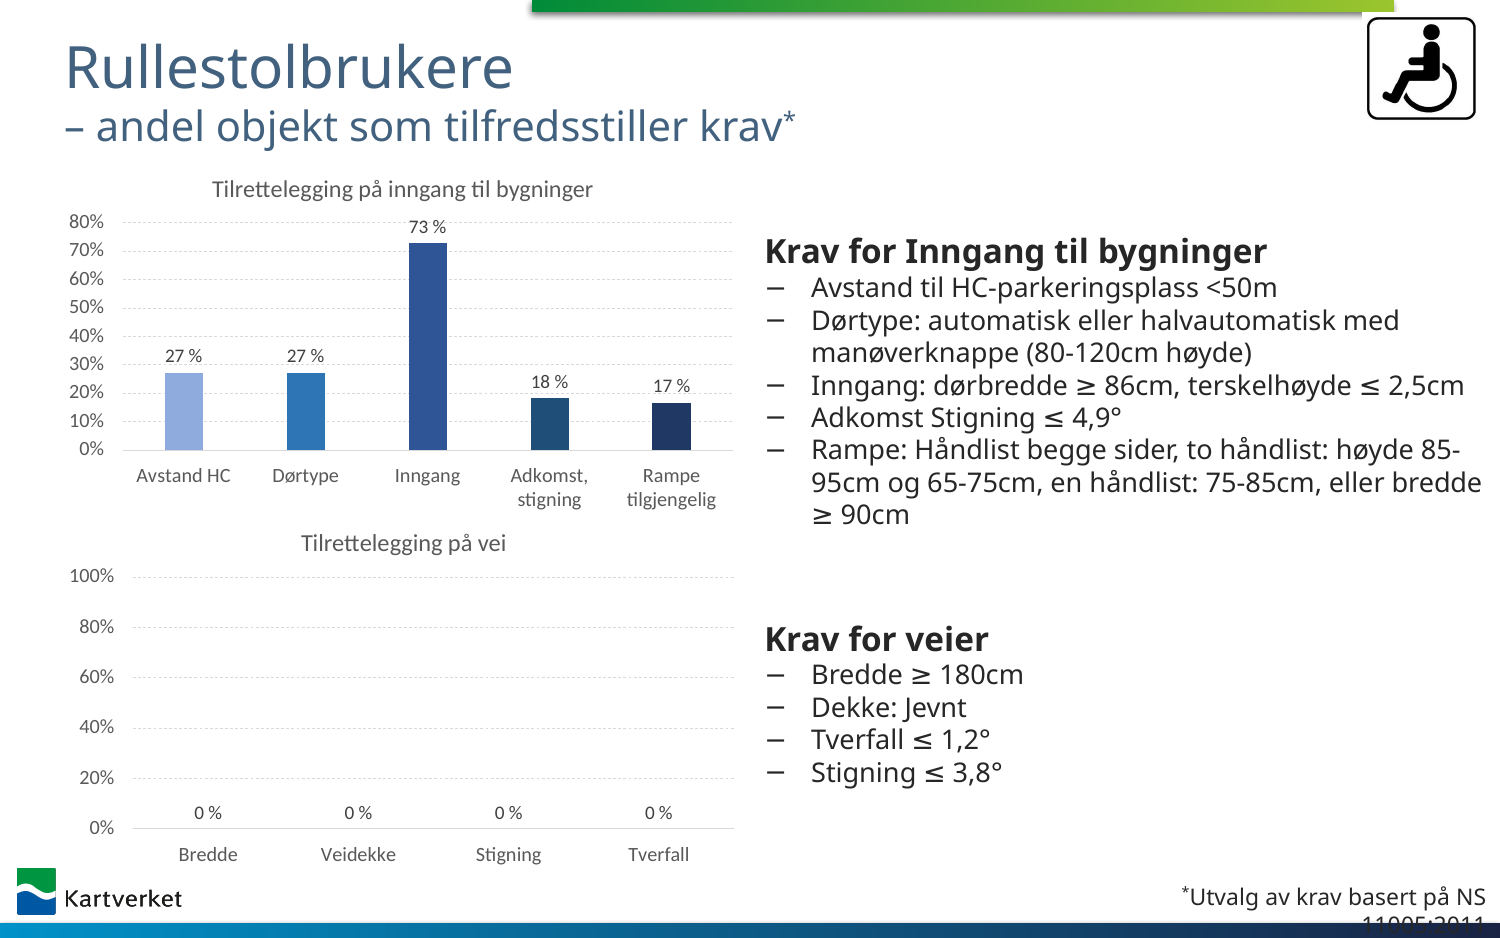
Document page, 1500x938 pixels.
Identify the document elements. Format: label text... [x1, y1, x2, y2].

text_box Krav for Inngang til bygninger Avstand til HC-parkeringsplass <50m Dørtype: automatisk eller halvautomatisk med manøverknappe (80-120cm høyde) Inngang: dørbredde ≥ 86cm, terskelhøyde ≤ 2,5cm Adkomst Stigning ≤ 4,9° Rampe: Håndlist begge sider, to håndlist: høyde 85-95cm og 65-75cm, en håndlist: 75-85cm, eller bredde ≥ 90cm [749, 223, 1500, 538]
text_box *Utvalg av krav basert på NS 11005:2011 [1068, 873, 1500, 938]
picture [62, 520, 746, 874]
text_box Rullestolbrukere – andel objekt som tilfredsstiller krav* [49, 25, 1431, 158]
text_box Krav for veier Bredde ≥ 180cm Dekke: Jevnt Tverfall ≤ 1,2° Stigning ≤ 3,8° [749, 610, 1500, 795]
picture [1362, 12, 1481, 126]
picture [62, 166, 744, 519]
